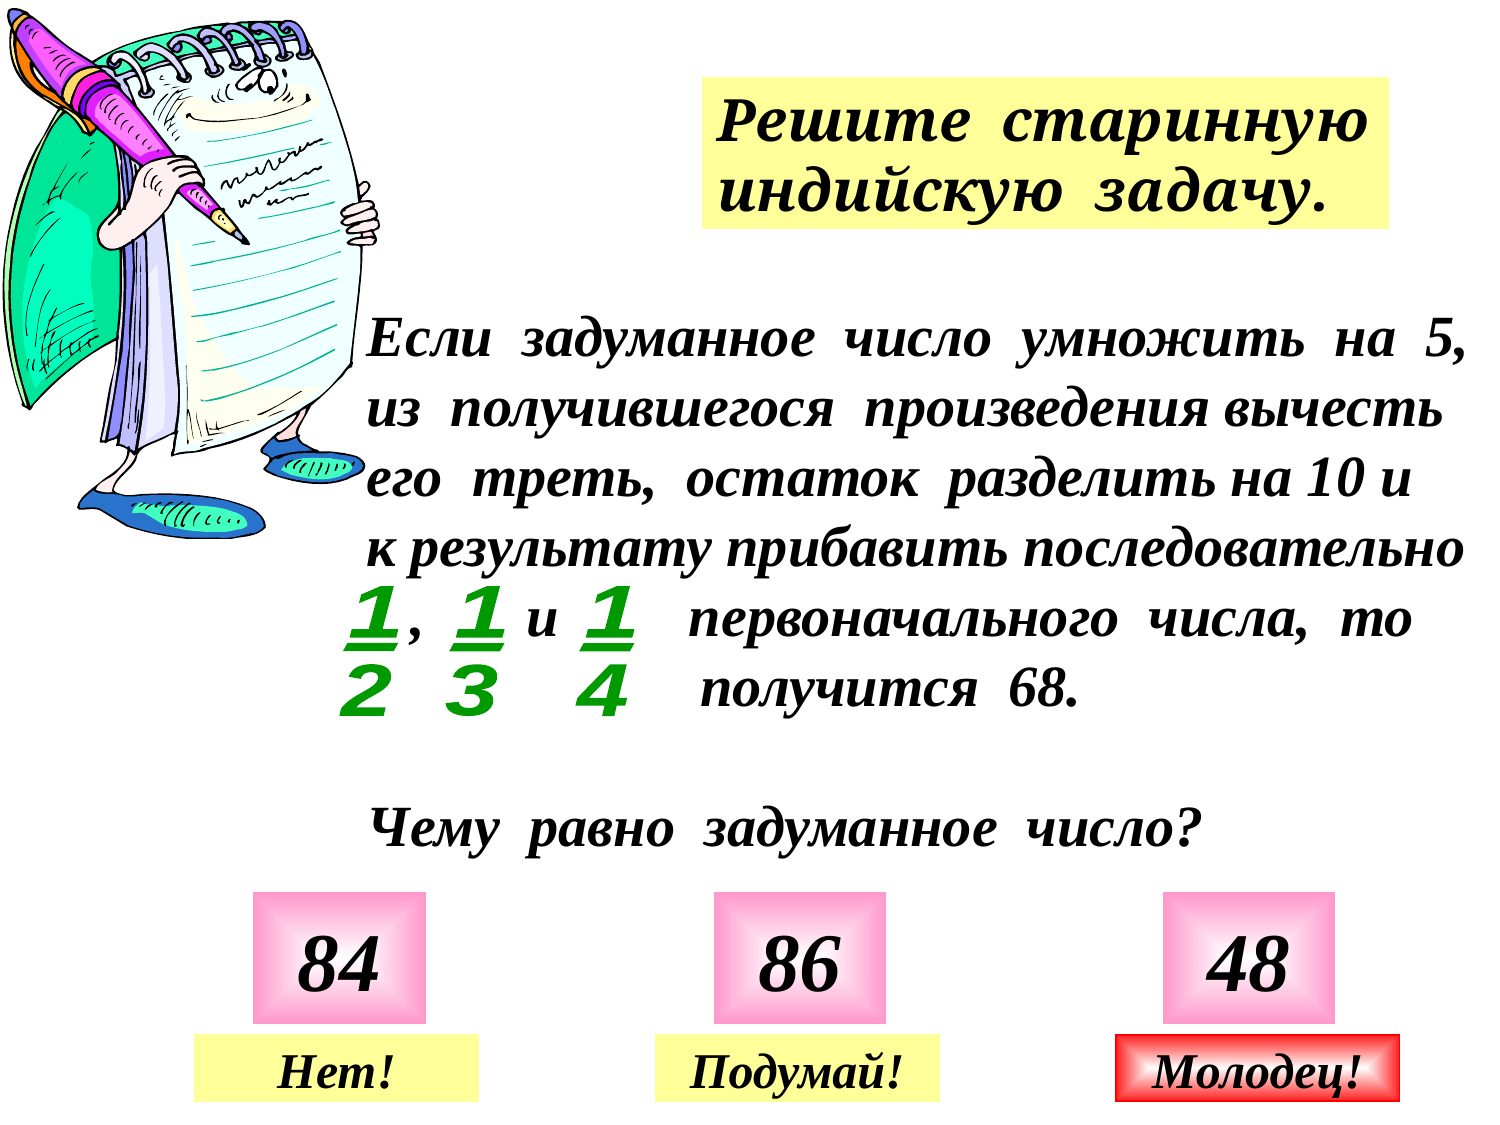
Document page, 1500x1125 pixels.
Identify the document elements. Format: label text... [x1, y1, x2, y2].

picture [0, 0, 386, 539]
text_box 84 [253, 893, 425, 1024]
text_box Молодец! [1116, 1034, 1400, 1102]
text_box Решите старинную индийскую задачу. [702, 78, 1388, 229]
text_box Подумай! [655, 1034, 939, 1102]
text_box 48 [1163, 893, 1335, 1024]
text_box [339, 290, 1500, 867]
text_box 86 [714, 893, 886, 1024]
text_box Нет! [194, 1034, 479, 1102]
